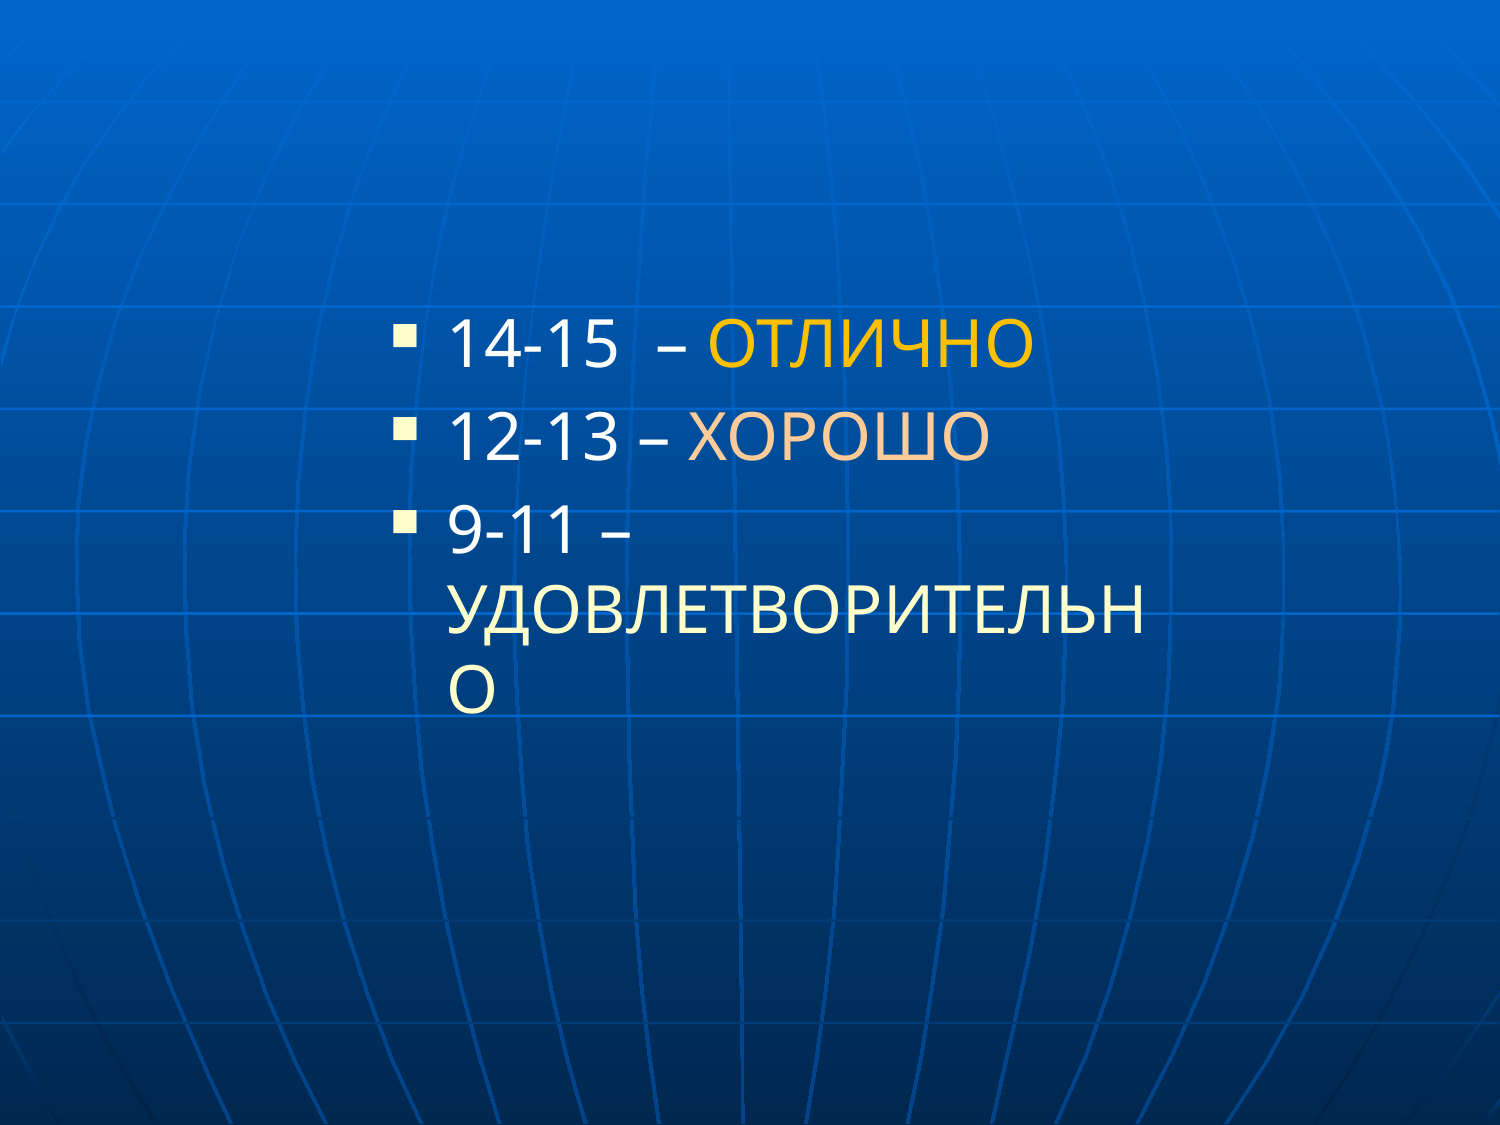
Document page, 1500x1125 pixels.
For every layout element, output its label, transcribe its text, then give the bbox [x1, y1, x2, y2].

list 14-15 – ОТЛИЧНО 12-13 – ХОРОШО 9-11 – УДОВЛЕТВОРИТЕЛЬНО [374, 292, 1215, 1037]
